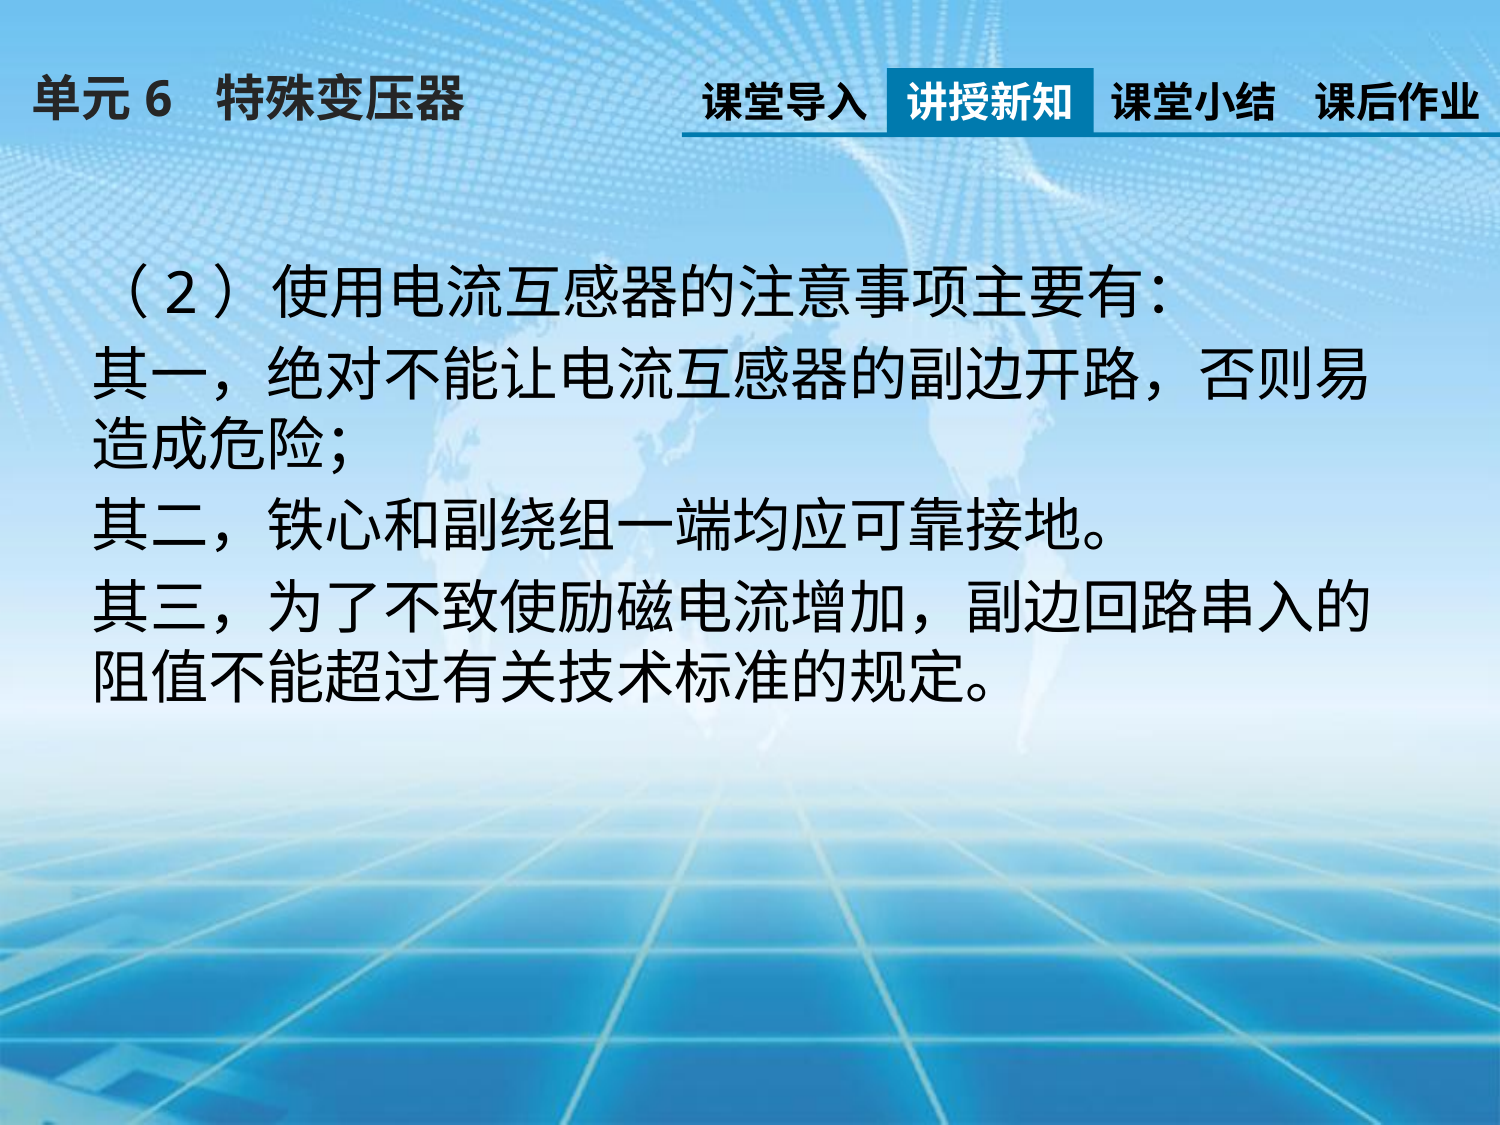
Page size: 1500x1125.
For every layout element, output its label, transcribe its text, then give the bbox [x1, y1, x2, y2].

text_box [16, 59, 1500, 135]
picture [0, 0, 1500, 1125]
text_box （2）使用电流互感器的注意事项主要有： 其一，绝对不能让电流互感器的副边开路，否则易造成危险； 其二，铁心和副绕组一端均应可靠接地。 其三，为了不致使励磁电流增加，副边回路串入的阻值不能超过有关技术标准的规定。 [76, 247, 1424, 991]
